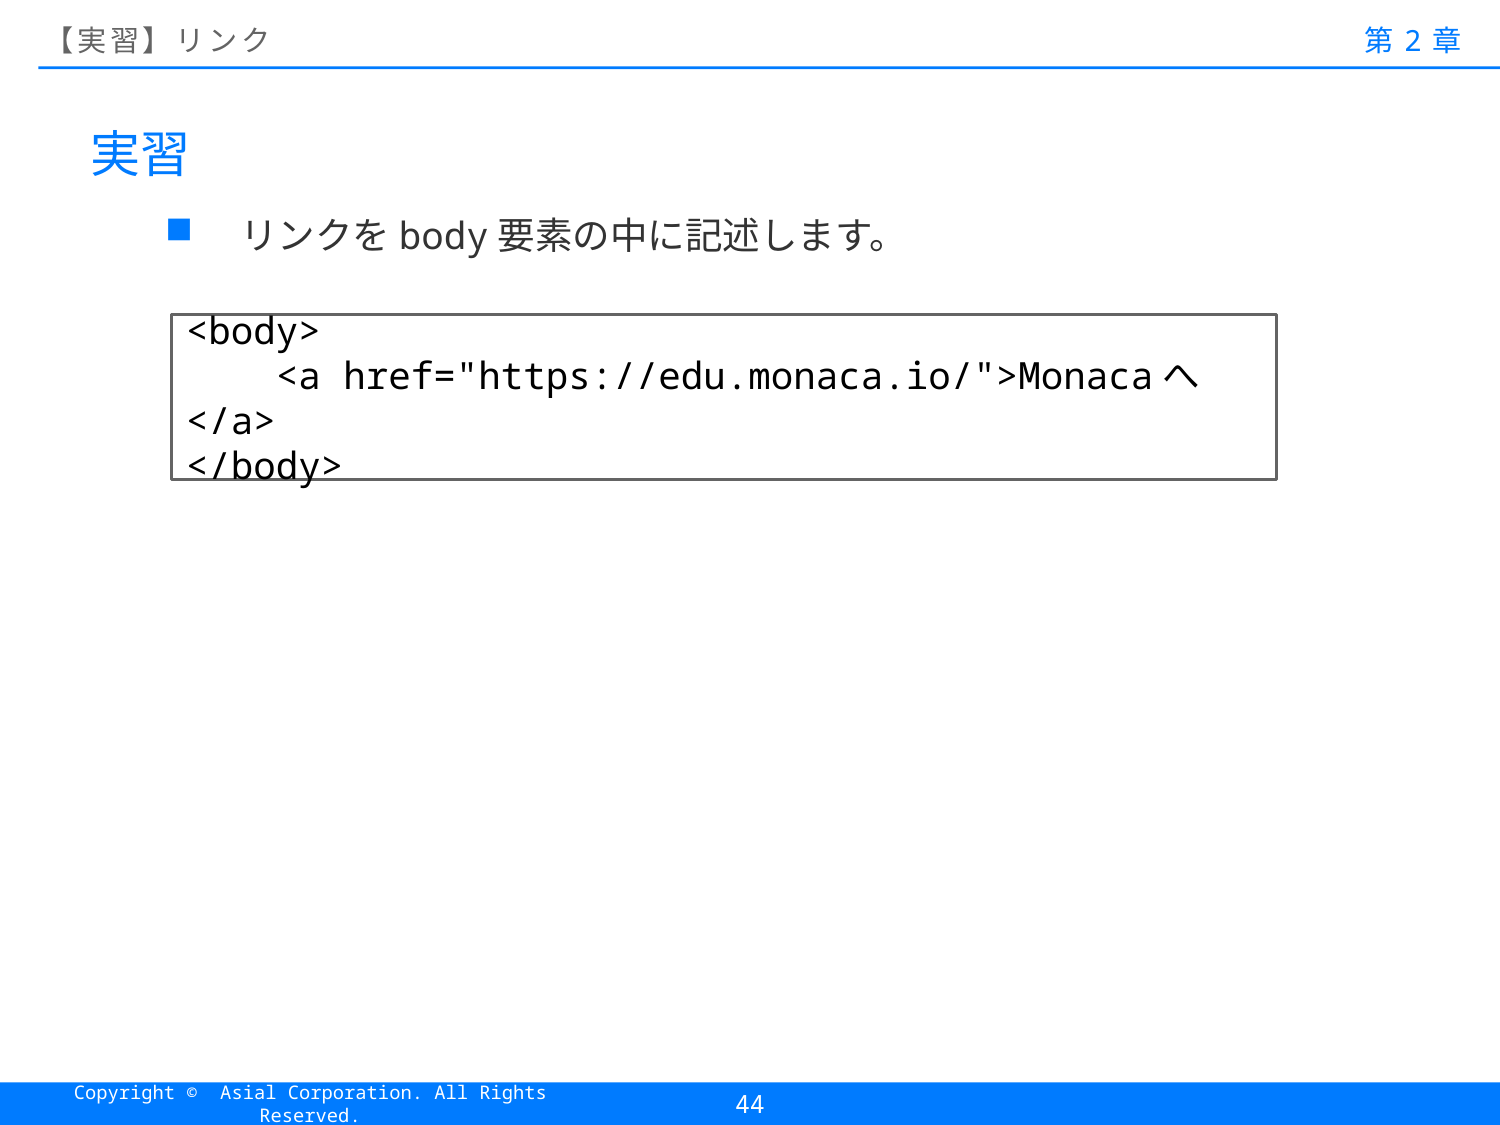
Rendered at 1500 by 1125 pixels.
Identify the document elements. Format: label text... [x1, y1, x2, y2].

text_box <body> <a href="https://edu.monaca.io/">Monacaへ</a> </body> [169, 312, 1279, 482]
list 第2章 [702, 7, 1477, 72]
slide_number 44 [581, 1075, 919, 1125]
list 実習 リンクをbody要素の中に記述します。 [75, 84, 1425, 988]
title 【実習】リンク [29, 7, 702, 72]
